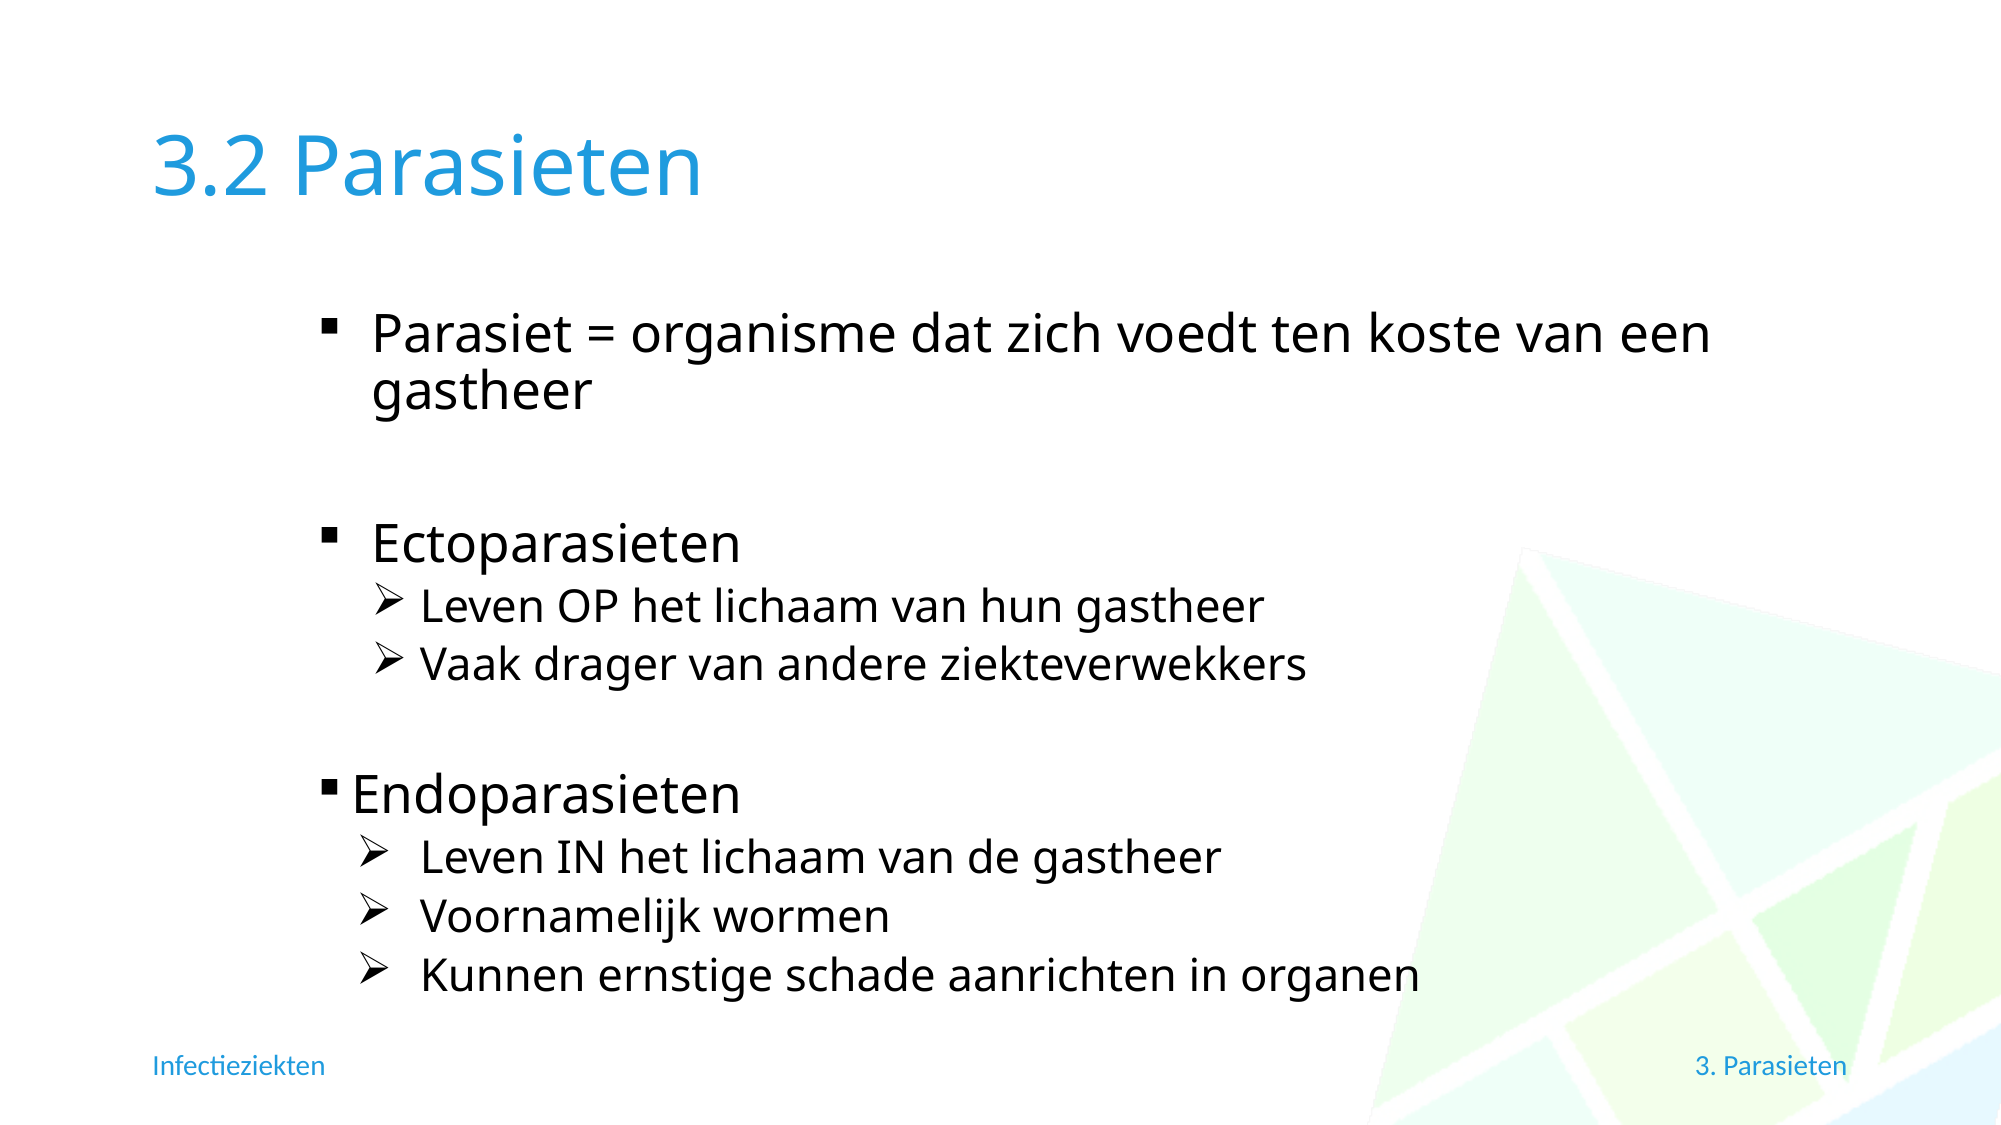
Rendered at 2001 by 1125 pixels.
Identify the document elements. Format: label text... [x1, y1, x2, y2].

title 3.2 Parasieten [137, 59, 1863, 278]
list 3. Parasieten [1412, 1042, 1863, 1103]
list Infectieziekten [137, 1042, 588, 1103]
list Parasiet = organisme dat zich voedt ten koste van een gastheer Ectoparasieten Leven OP het lichaam van hun gastheer Vaak drager van andere ziekteverwekkers Endoparasieten Leven IN het lichaam van de gastheer Voornamelijk wormen Kunnen ernstige schade aanrichten in organen [302, 299, 1863, 1014]
